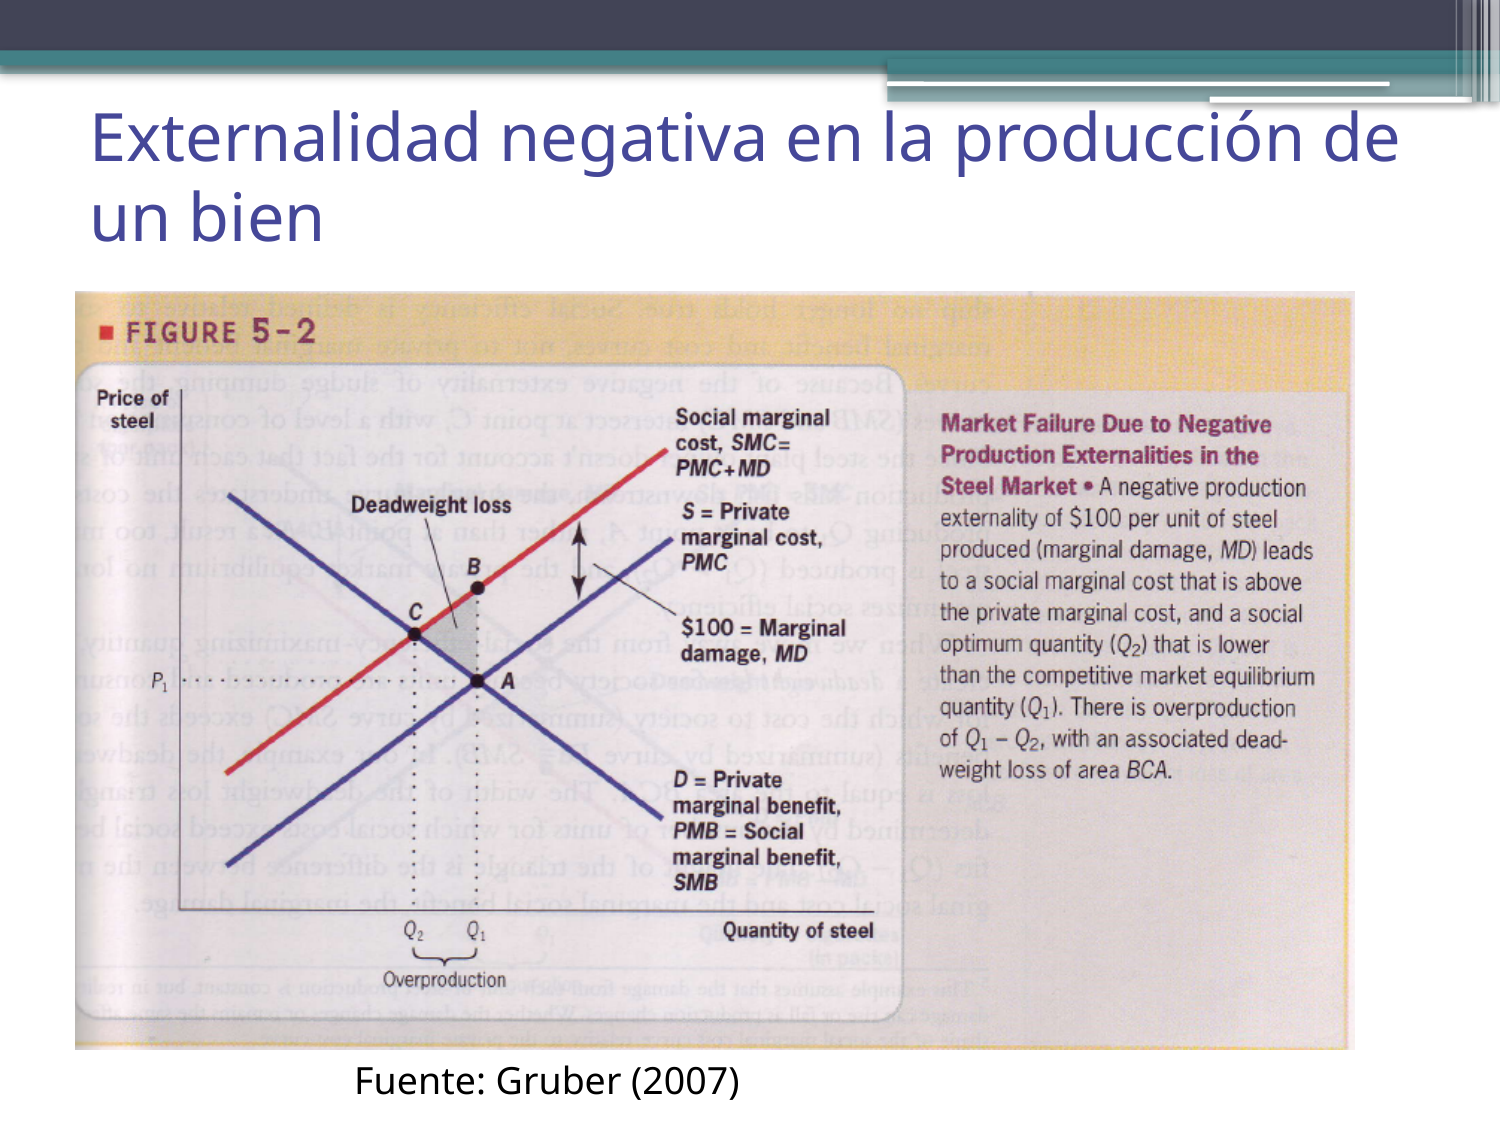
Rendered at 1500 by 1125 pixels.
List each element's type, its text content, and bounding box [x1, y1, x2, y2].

title Externalidad negativa en la producción de un bien [75, 87, 1425, 263]
picture [74, 290, 1355, 1051]
text_box Fuente: Gruber (2007) [339, 1061, 755, 1110]
